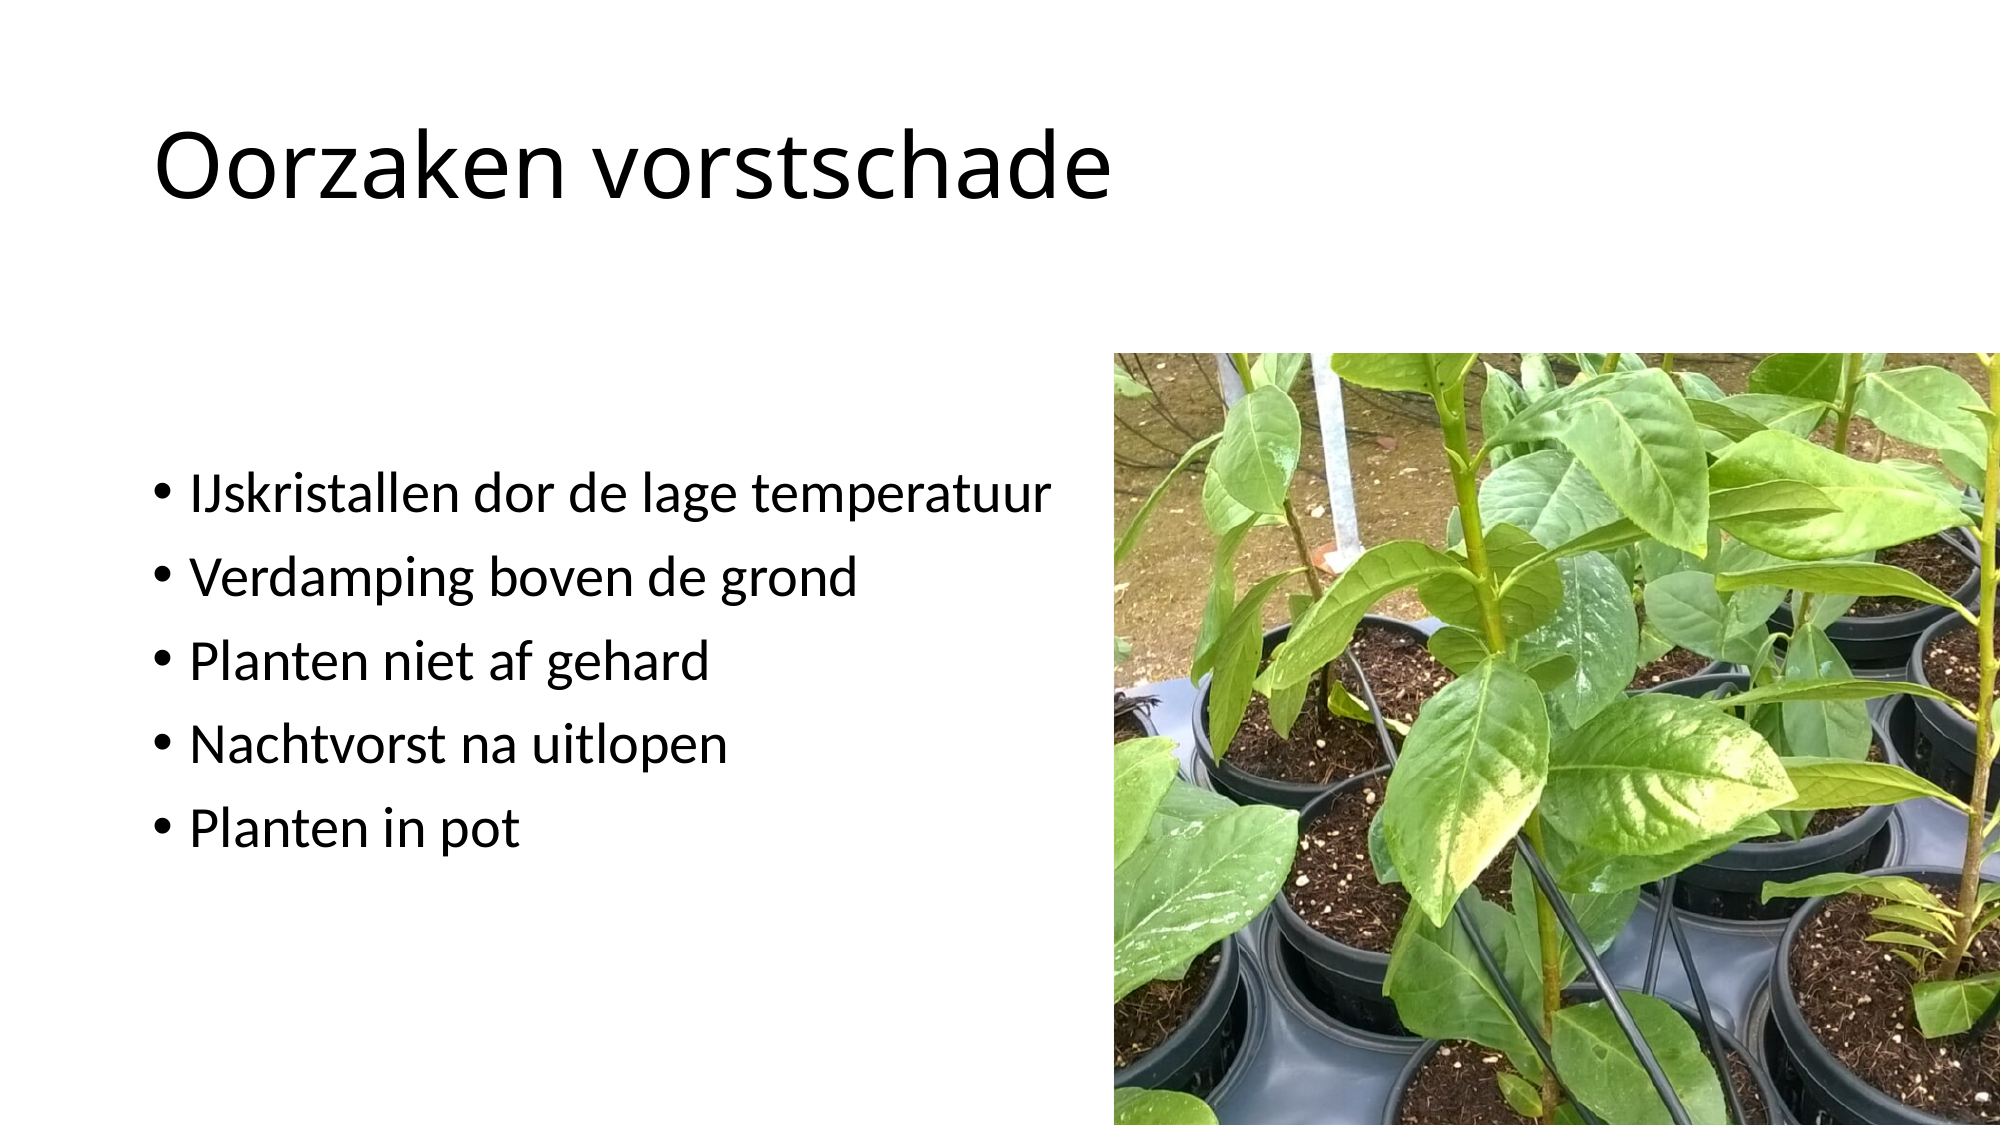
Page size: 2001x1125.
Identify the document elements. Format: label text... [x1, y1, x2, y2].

title Oorzaken vorstschade [137, 59, 1863, 278]
picture [1113, 353, 2000, 1125]
list IJskristallen dor de lage temperatuur Verdamping boven de grond Planten niet af gehard Nachtvorst na uitlopen Planten in pot [137, 454, 1113, 1024]
